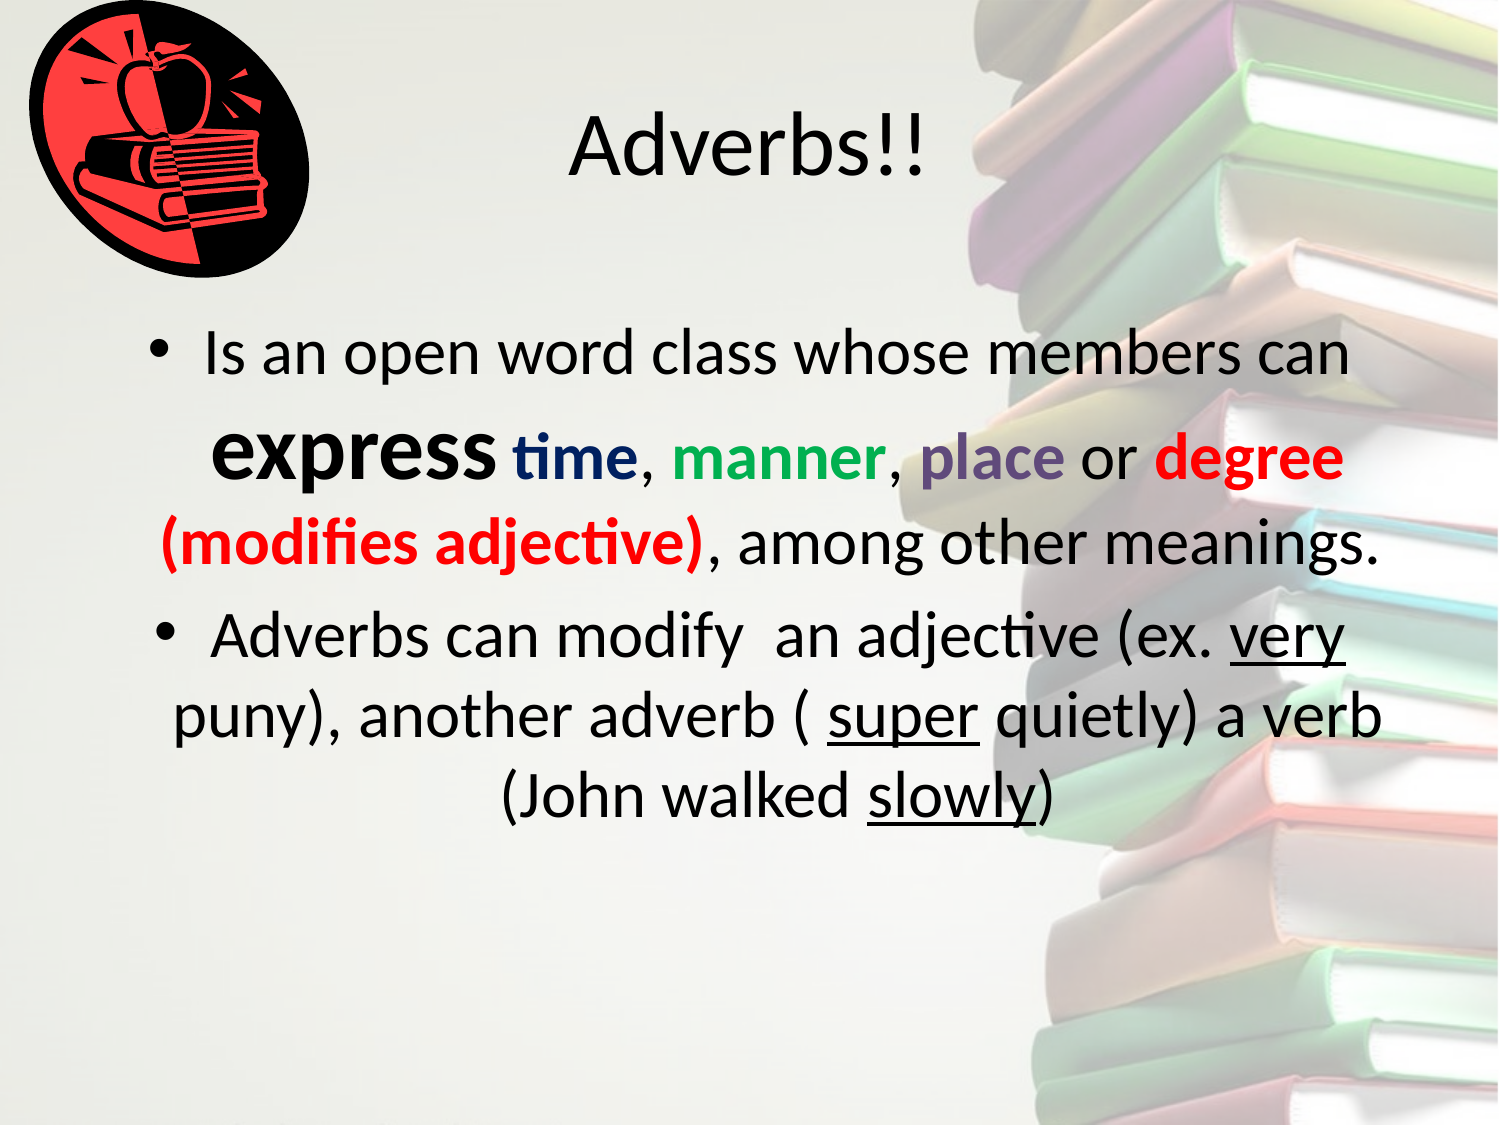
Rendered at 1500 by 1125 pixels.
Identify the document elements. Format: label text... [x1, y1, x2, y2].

picture [24, 0, 312, 279]
list Is an open word class whose members can express time, manner, place or degree (modifies adjective), among other meanings. Adverbs can modify an adjective (ex. very puny), another adverb ( super quietly) a verb (John walked slowly) [75, 299, 1425, 1043]
title Adverbs!! [317, 45, 1425, 233]
